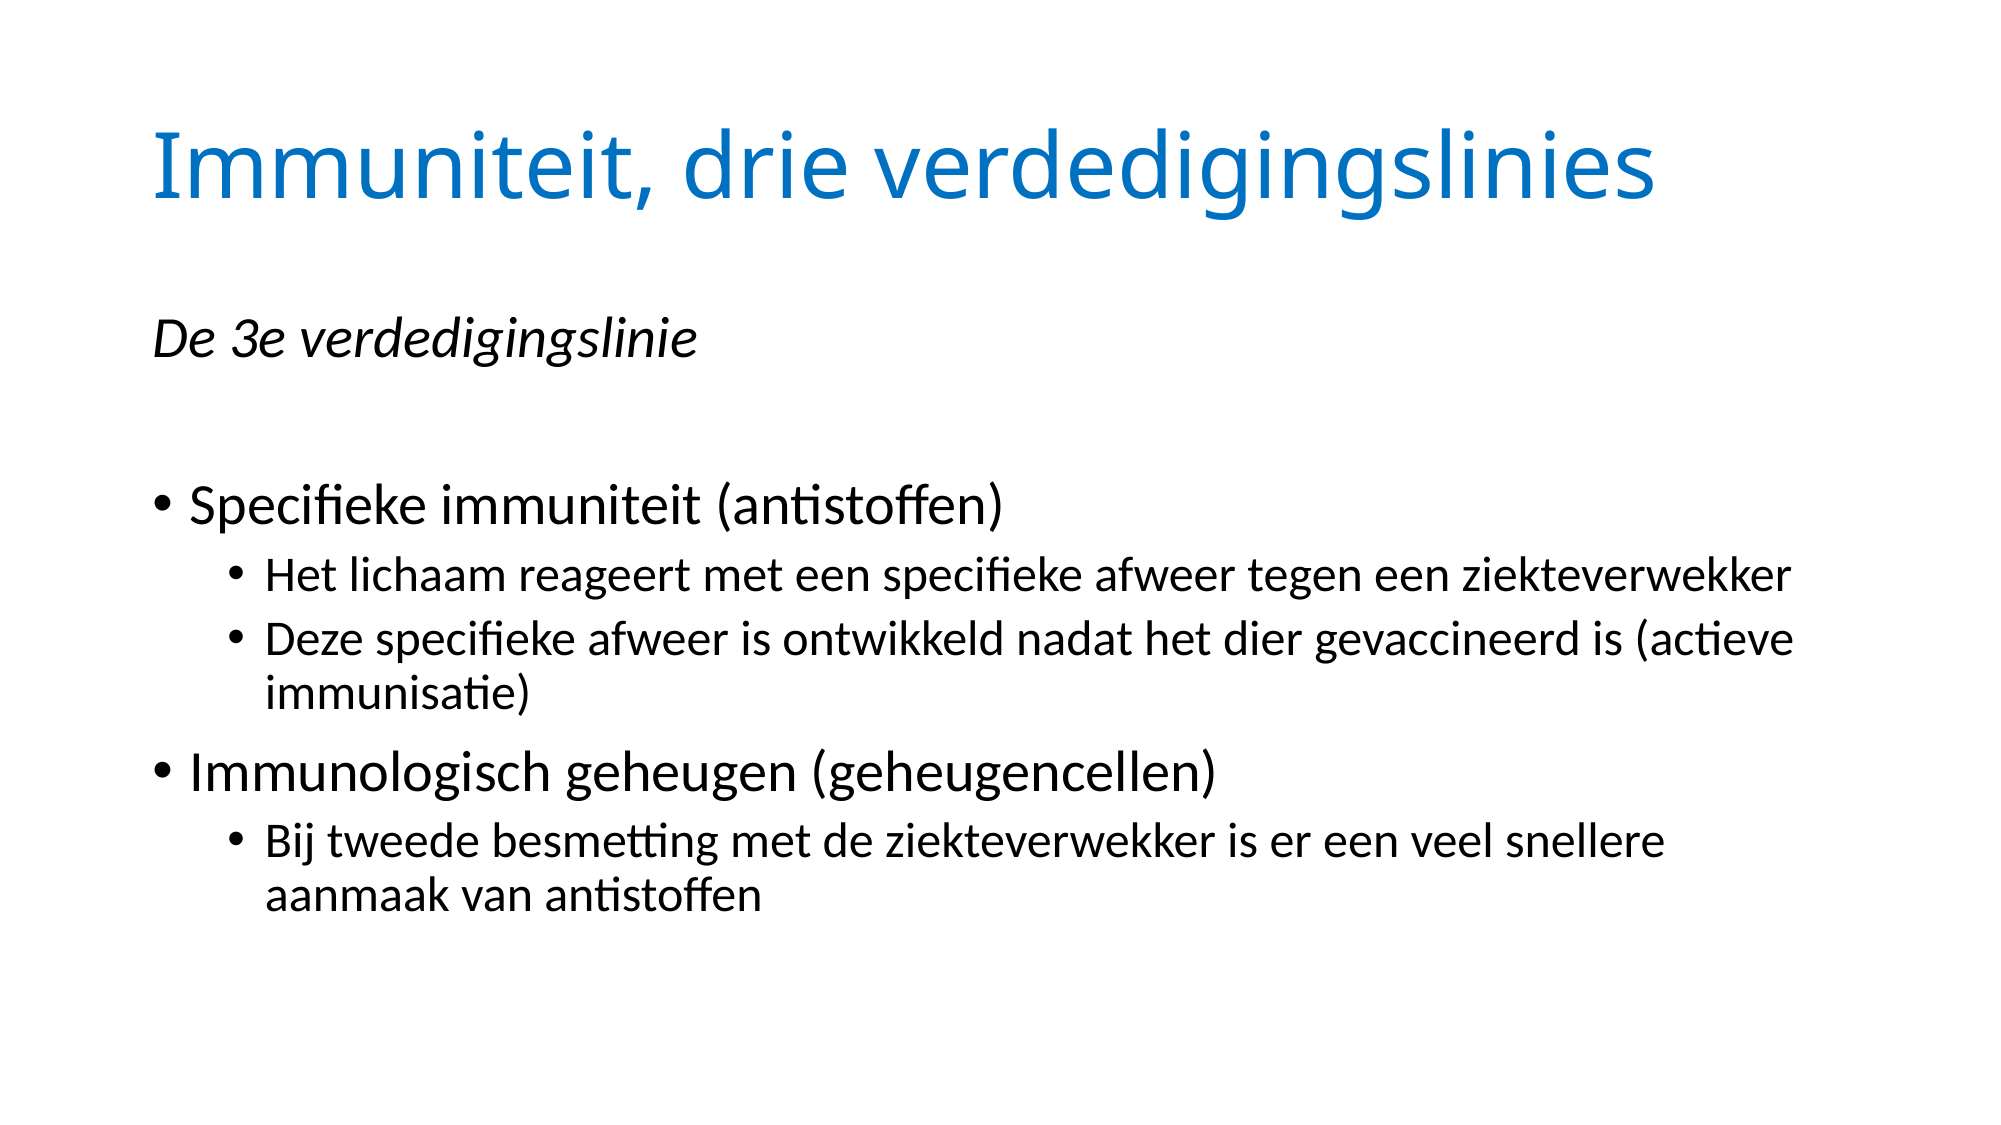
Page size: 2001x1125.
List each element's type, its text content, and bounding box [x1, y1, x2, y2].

list De 3e verdedigingslinie Specifieke immuniteit (antistoffen) Het lichaam reageert met een specifieke afweer tegen een ziekteverwekker Deze specifieke afweer is ontwikkeld nadat het dier gevaccineerd is (actieve immunisatie) Immunologisch geheugen (geheugencellen) Bij tweede besmetting met de ziekteverwekker is er een veel snellere aanmaak van antistoffen [137, 299, 1863, 1014]
title Immuniteit, drie verdedigingslinies [137, 59, 1863, 278]
